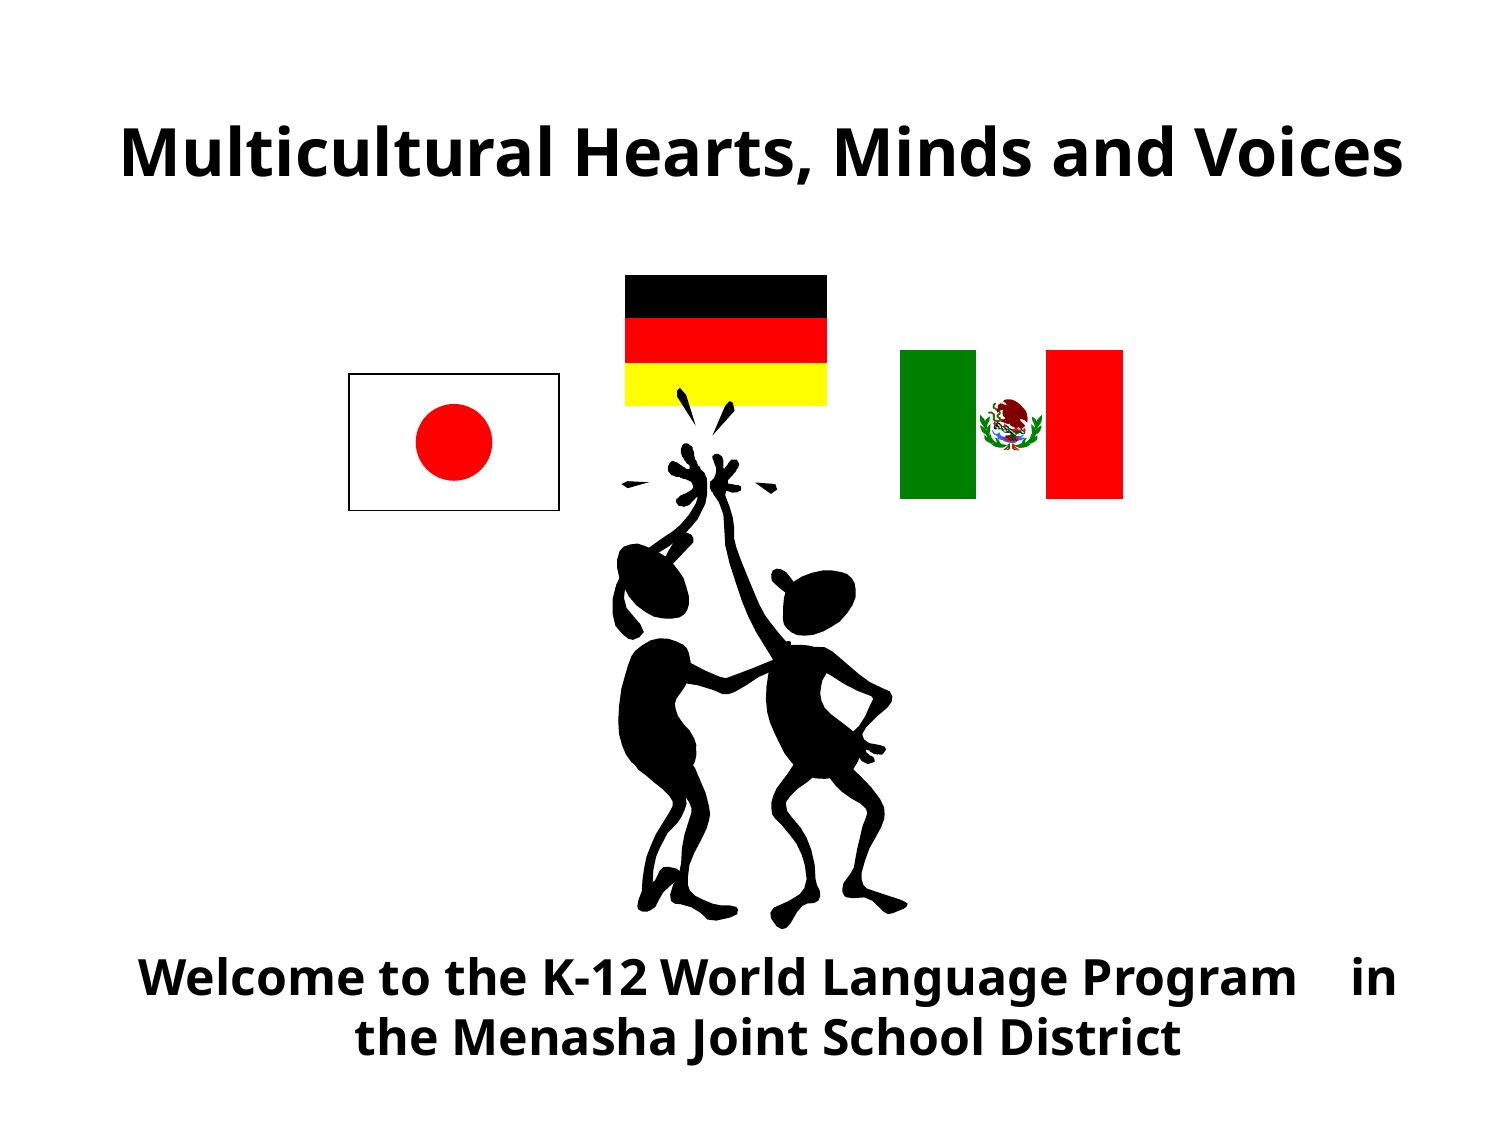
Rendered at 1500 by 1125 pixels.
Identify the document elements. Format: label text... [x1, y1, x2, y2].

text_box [899, 349, 1124, 500]
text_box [624, 274, 828, 385]
title Multicultural Hearts, Minds and Voices [24, 37, 1500, 263]
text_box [612, 387, 909, 930]
text_box Welcome to the K-12 World Language Program in the Menasha Joint School District [112, 937, 1425, 1073]
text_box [349, 374, 559, 511]
